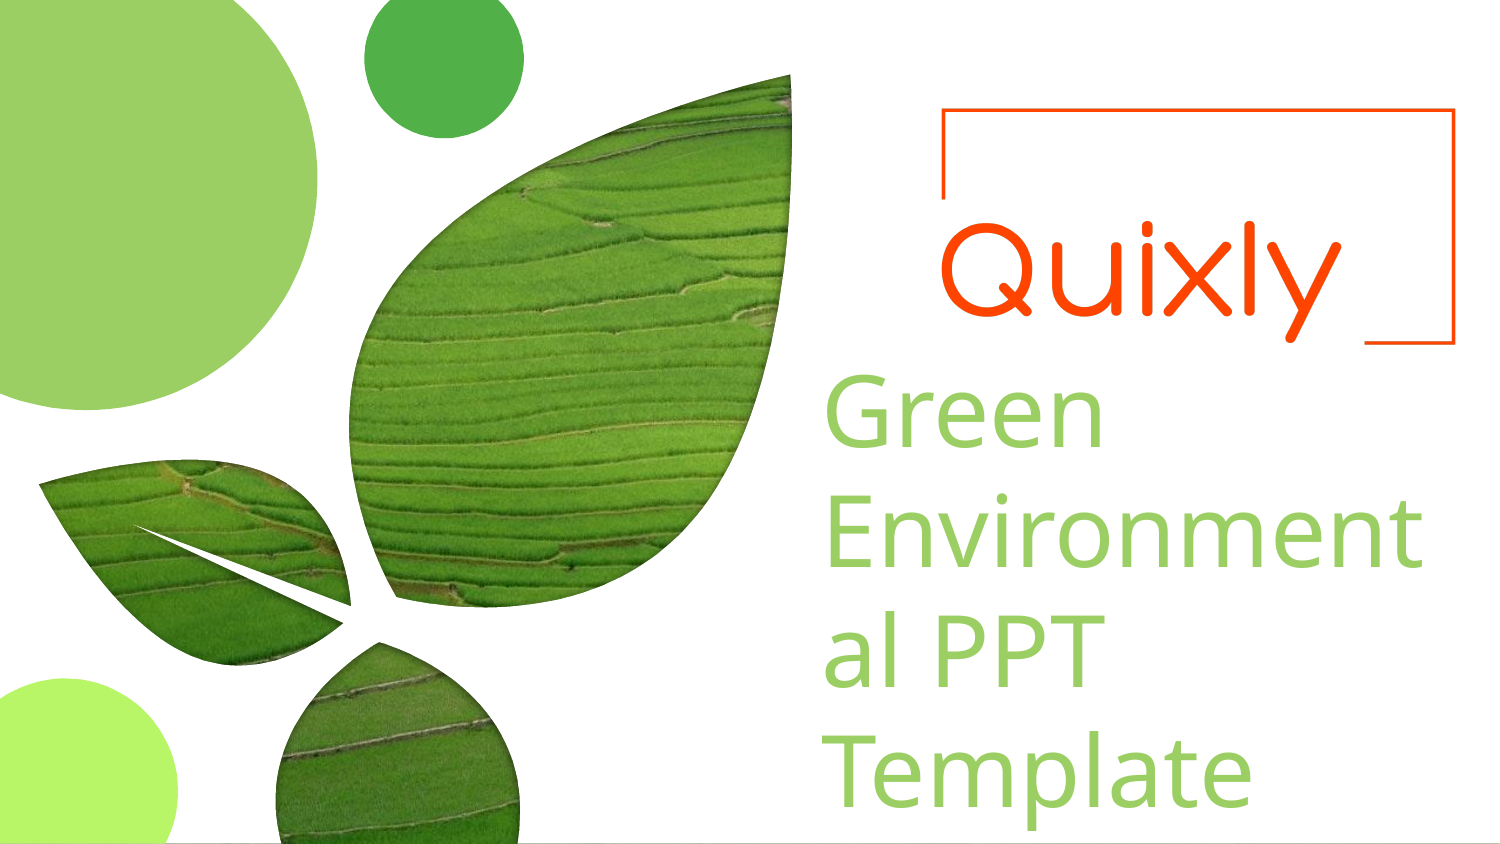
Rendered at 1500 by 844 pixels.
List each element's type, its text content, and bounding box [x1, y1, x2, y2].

picture [276, 643, 520, 844]
picture [40, 460, 350, 665]
title Green Environmental PPT Template [806, 471, 1476, 823]
picture [895, 0, 1500, 454]
picture [349, 75, 792, 607]
